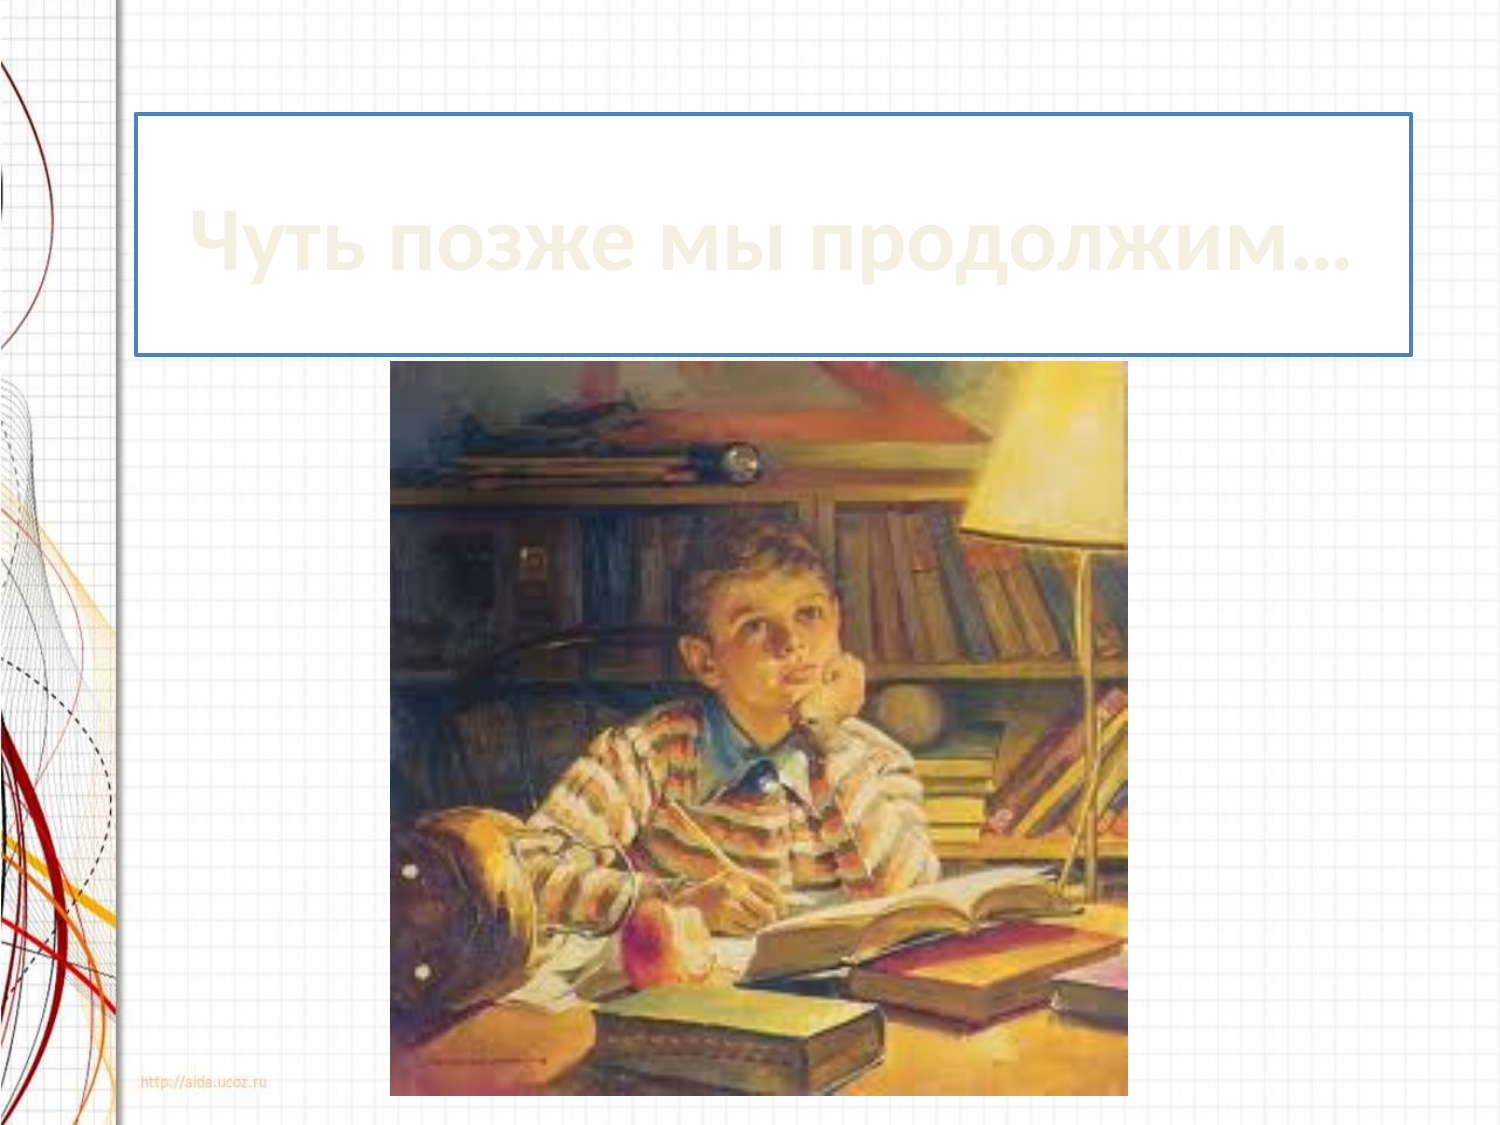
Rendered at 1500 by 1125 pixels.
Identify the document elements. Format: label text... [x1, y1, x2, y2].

picture [0, 0, 1500, 1125]
title Чуть позже мы продолжим… [134, 112, 1413, 357]
